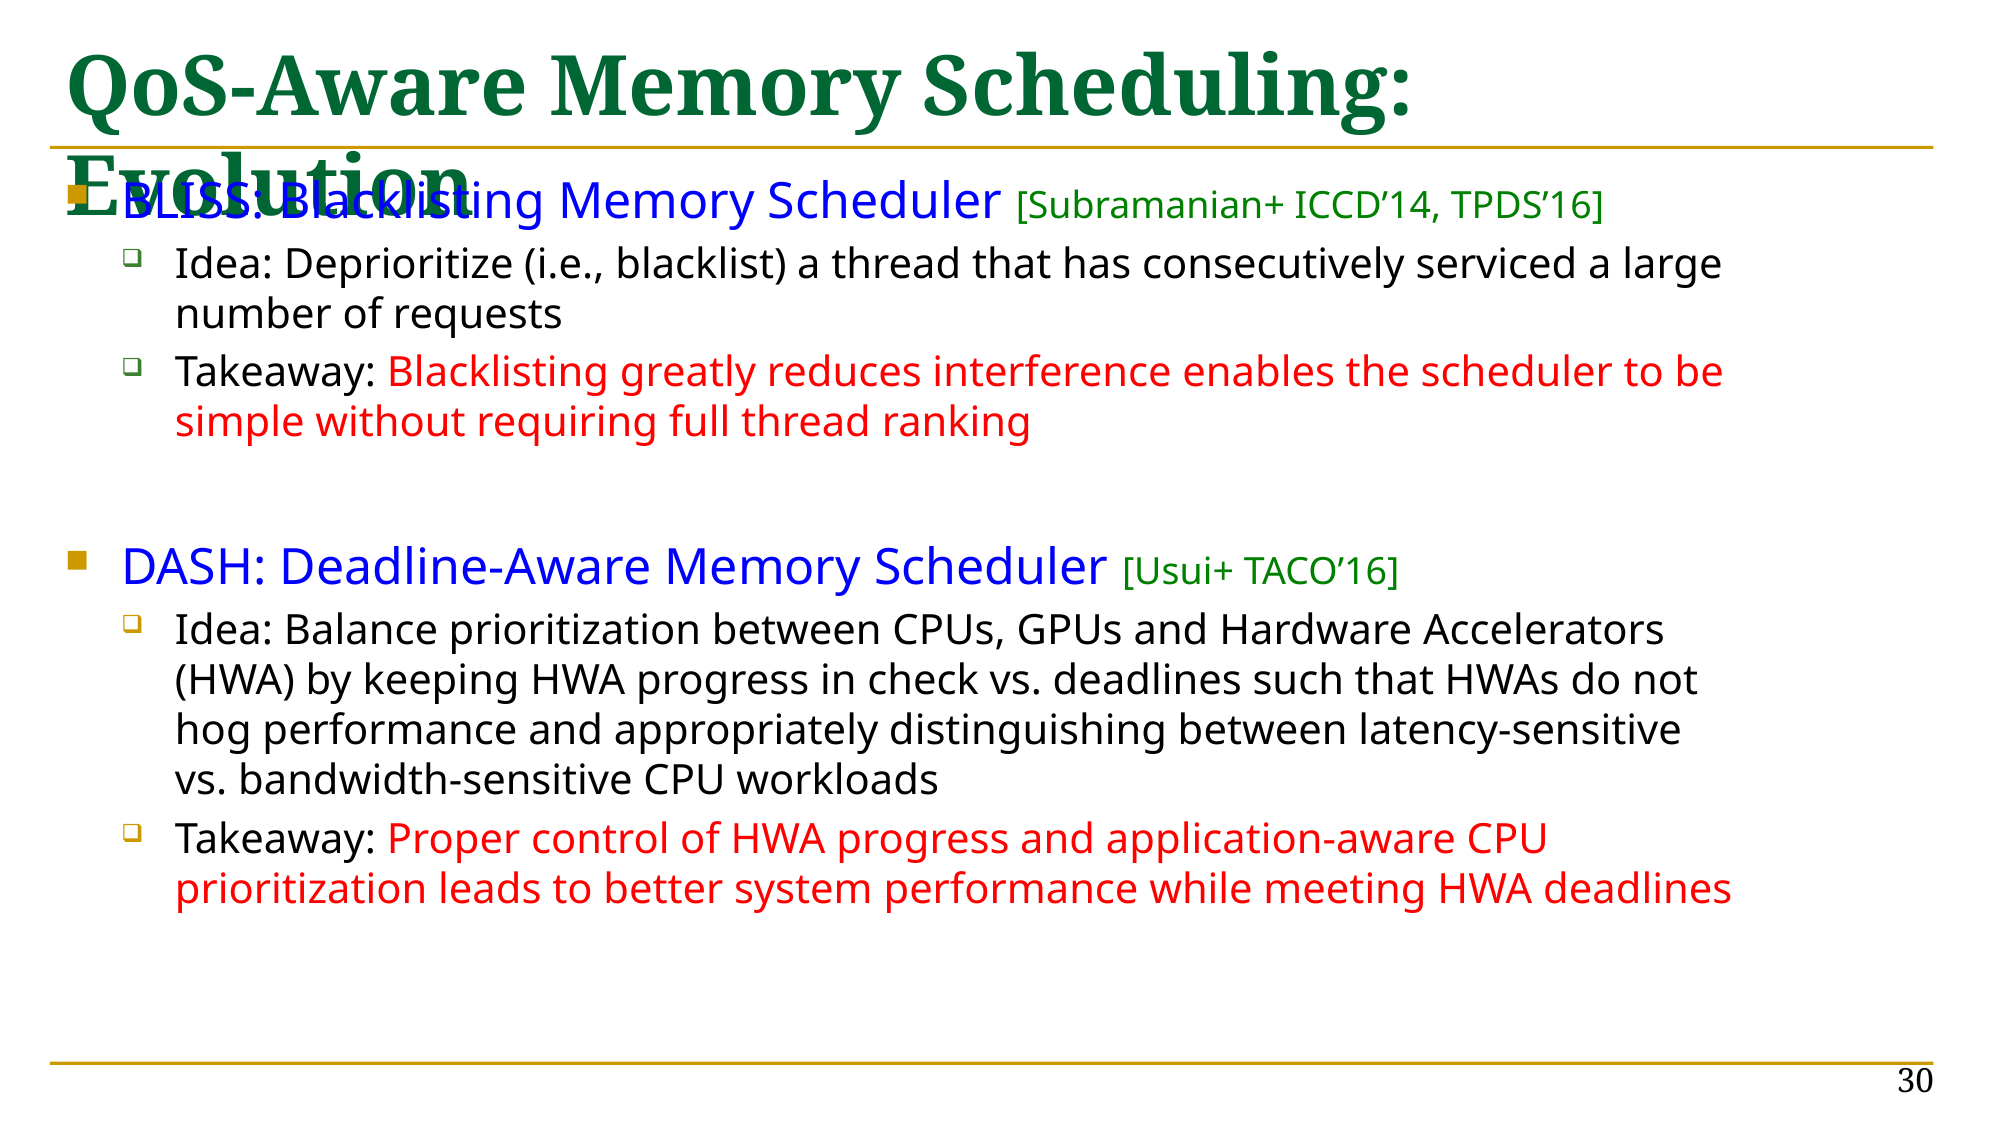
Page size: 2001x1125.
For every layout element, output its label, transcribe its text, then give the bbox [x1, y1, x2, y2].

slide_number 30 [1482, 1036, 1950, 1112]
list BLISS: Blacklisting Memory Scheduler [Subramanian+ ICCD’14, TPDS’16] Idea: Deprioritize (i.e., blacklist) a thread that has consecutively serviced a large number of requests Takeaway: Blacklisting greatly reduces interference enables the scheduler to be simple without requiring full thread ranking DASH: Deadline-Aware Memory Scheduler [Usui+ TACO’16] Idea: Balance prioritization between CPUs, GPUs and Hardware Accelerators (HWA) by keeping HWA progress in check vs. deadlines such that HWAs do not hog performance and appropriately distinguishing between latency-sensitive vs. bandwidth-sensitive CPU workloads Takeaway: Proper control of HWA progress and application-aware CPU prioritization leads to better system performance while meeting HWA deadlines [50, 160, 1750, 990]
title QoS-Aware Memory Scheduling: Evolution [50, 24, 1750, 160]
